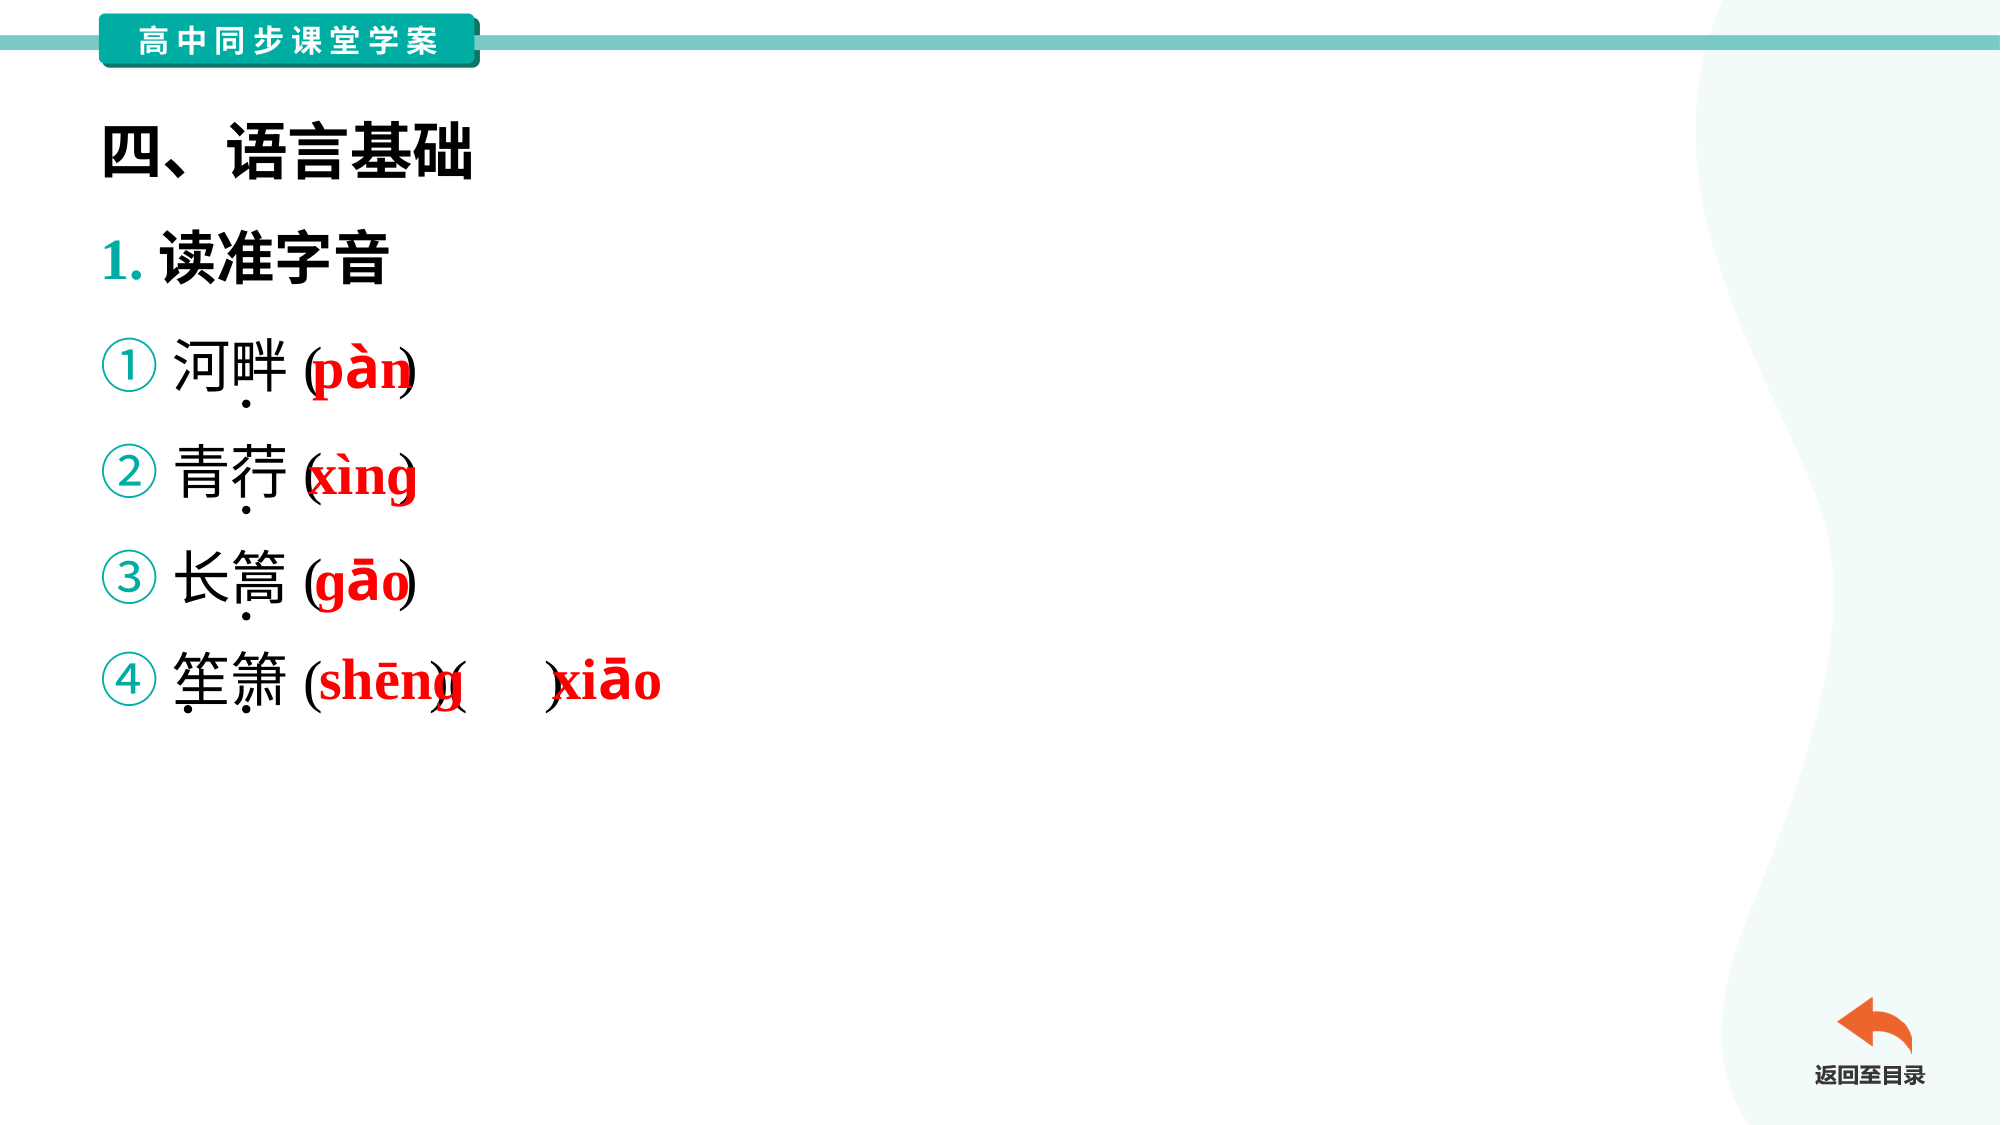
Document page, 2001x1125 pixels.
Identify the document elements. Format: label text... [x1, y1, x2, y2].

text_box [183, 704, 193, 714]
text_box [242, 612, 251, 621]
text_box xìnɡ [287, 399, 440, 495]
text_box pàn [293, 293, 431, 388]
text_box [242, 399, 251, 408]
text_box xiāo [534, 608, 681, 700]
text_box shēnɡ [297, 608, 486, 701]
text_box [242, 505, 251, 515]
text_box ①河畔( ) ②青荇( ) ③长篙( ) ④笙箫( )( ) [100, 292, 1899, 702]
text_box 四、语言基础 [100, 76, 1899, 187]
text_box [242, 704, 251, 714]
text_box 1.读准字音 [100, 187, 1899, 281]
picture [0, 0, 2000, 1125]
text_box ɡāo [295, 506, 429, 601]
